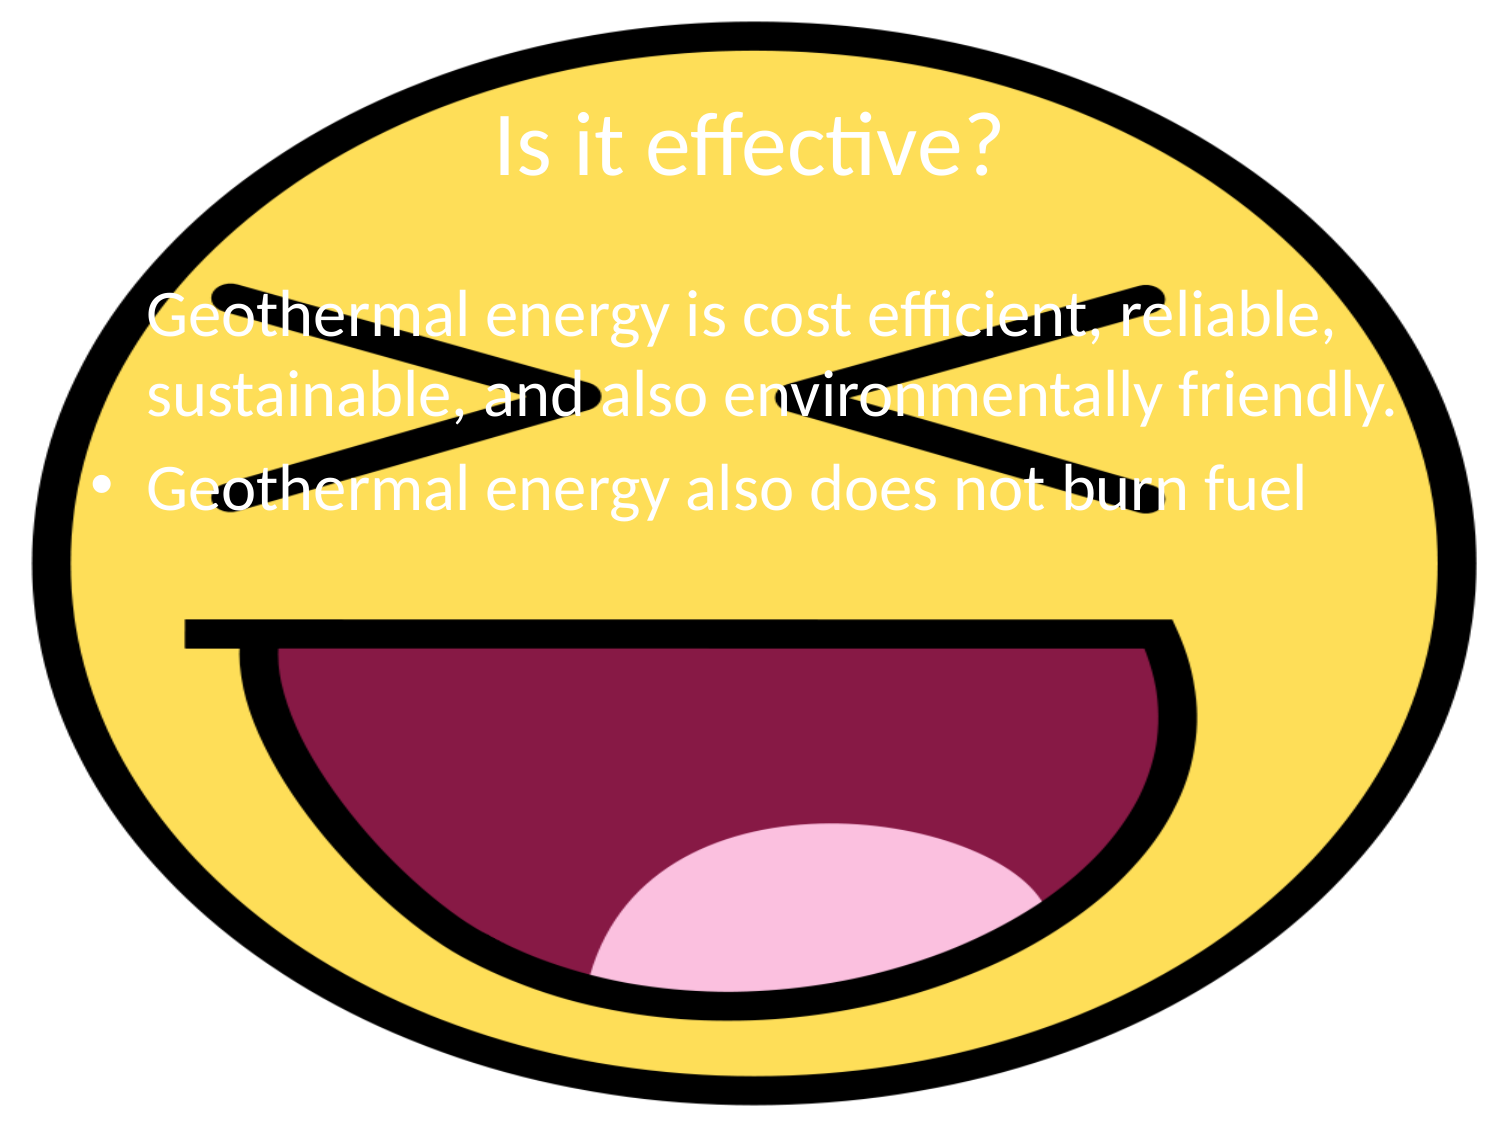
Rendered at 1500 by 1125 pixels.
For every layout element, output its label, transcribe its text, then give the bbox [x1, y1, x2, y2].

title Is it effective? [75, 45, 1425, 233]
picture [0, 0, 1500, 1125]
list Geothermal energy is cost efficient, reliable, sustainable, and also environmentally friendly. Geothermal energy also does not burn fuel [75, 262, 1425, 1005]
